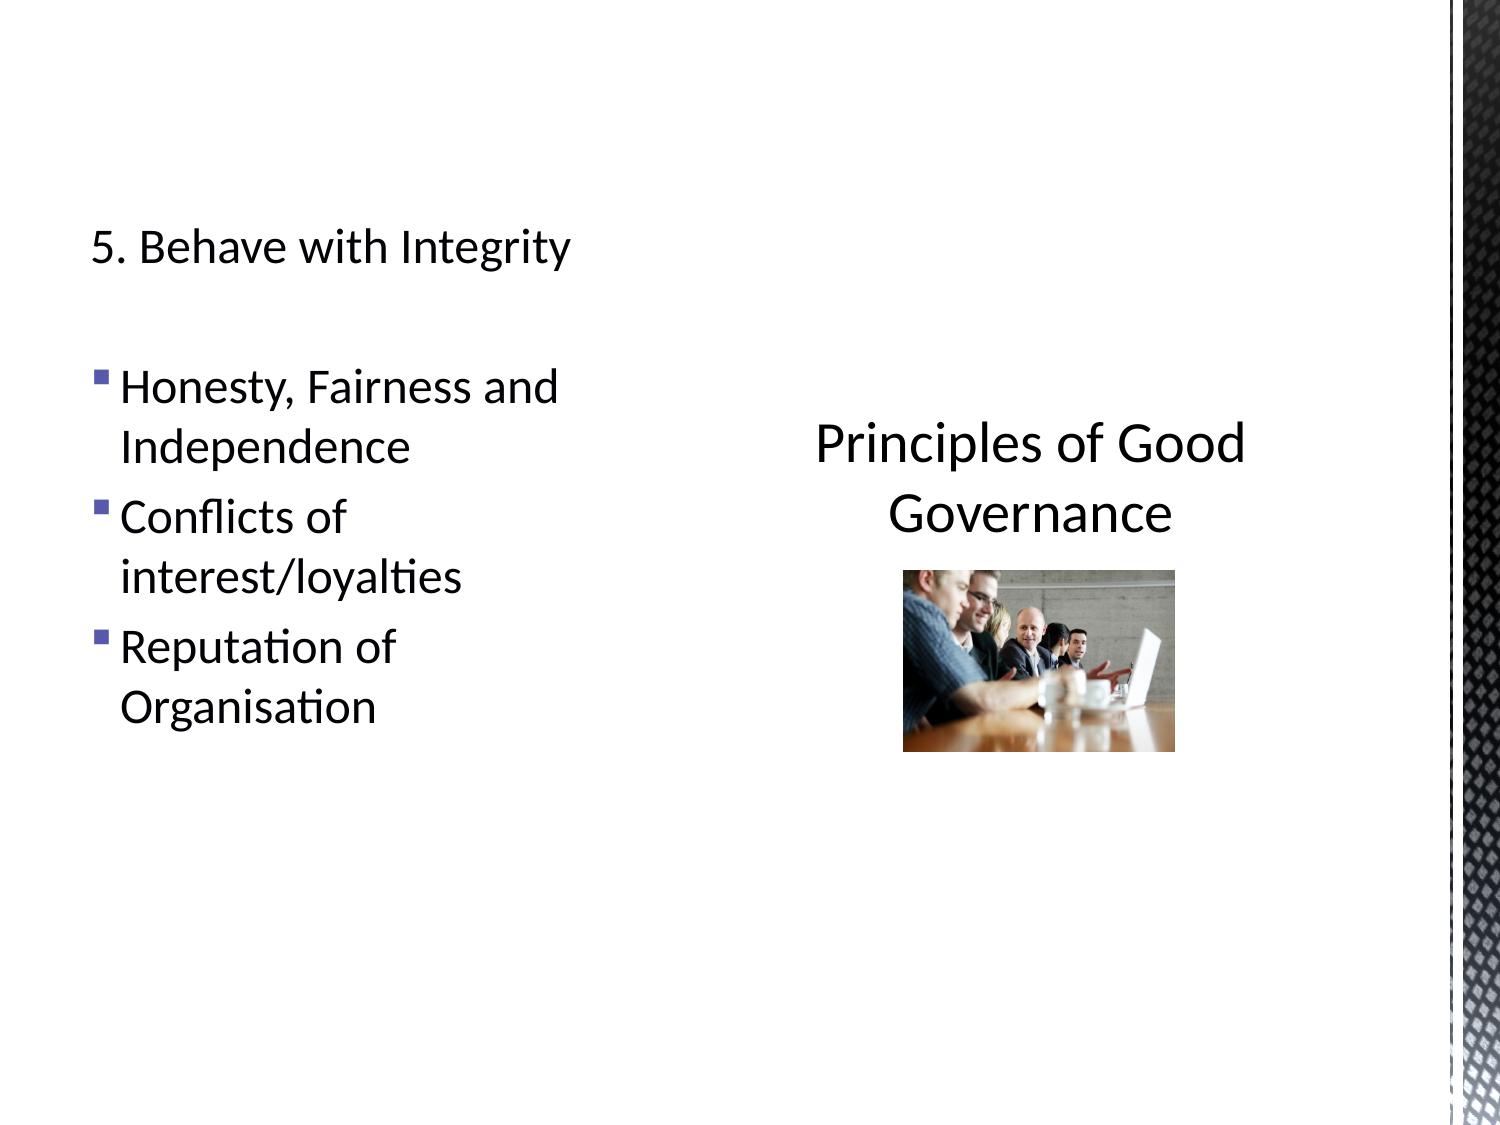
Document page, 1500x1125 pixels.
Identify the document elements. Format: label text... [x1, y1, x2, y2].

title Principles of Good Governance [800, 75, 1263, 1013]
picture [1447, 0, 1500, 1125]
picture [902, 570, 1176, 752]
list 5. Behave with Integrity Honesty, Fairness and Independence Conflicts of interest/loyalties Reputation of Organisation [75, 75, 675, 1013]
